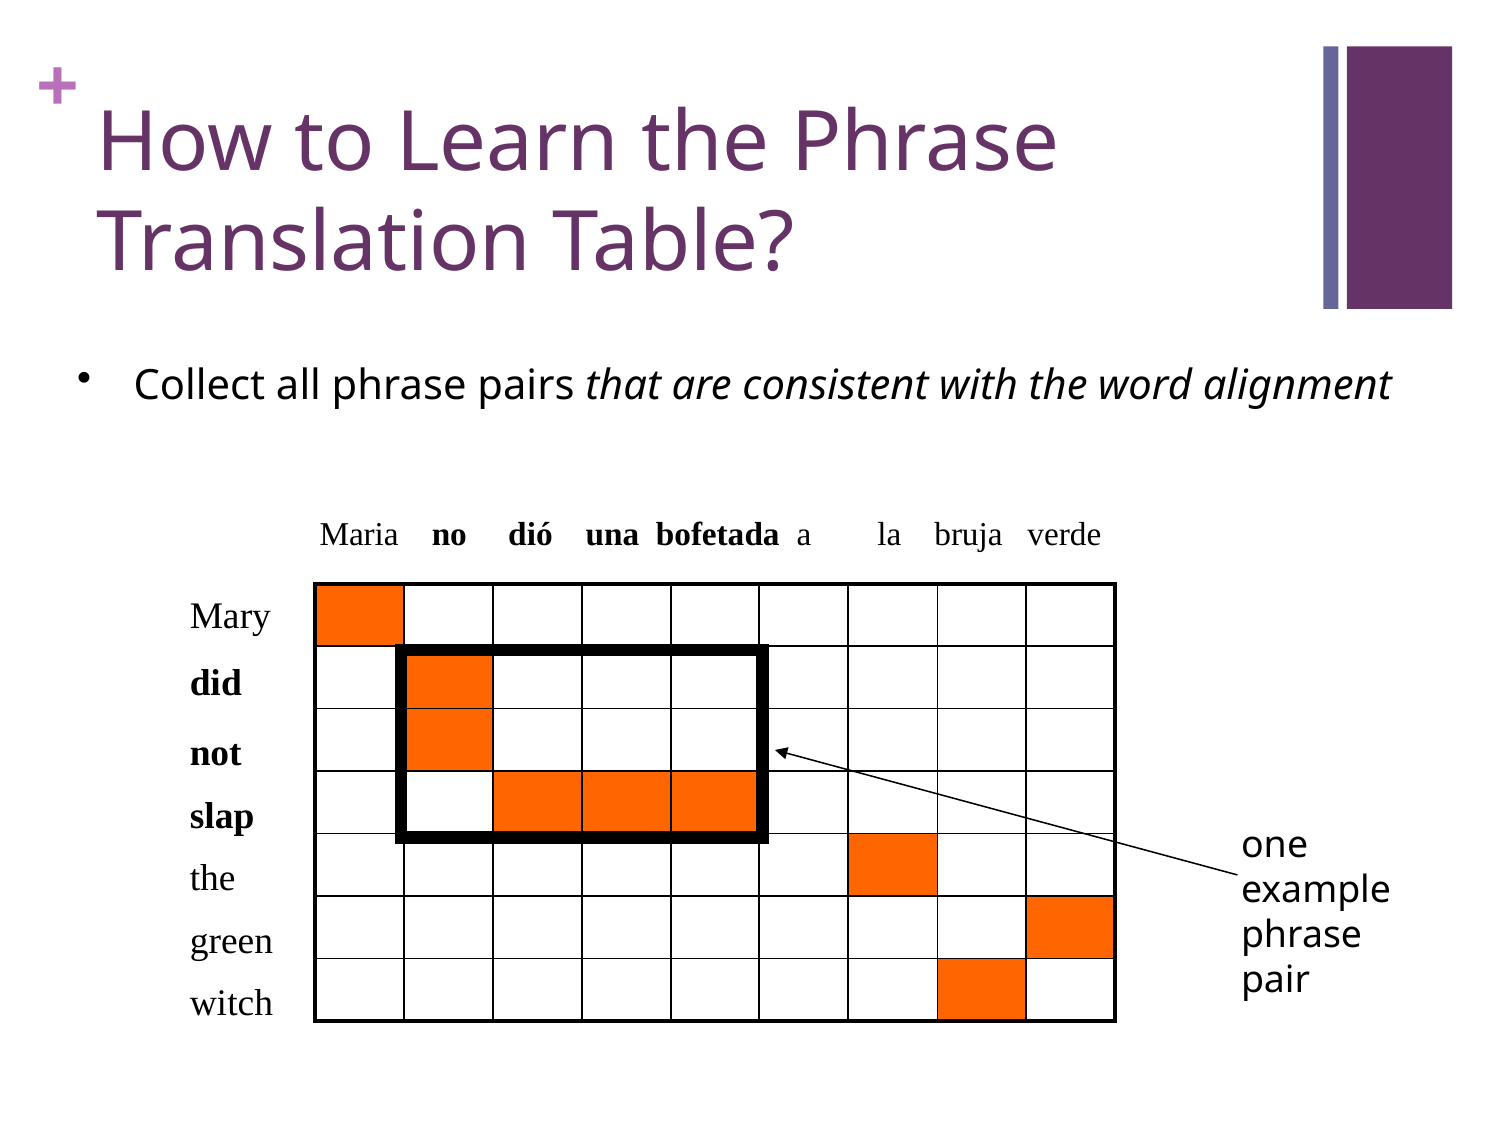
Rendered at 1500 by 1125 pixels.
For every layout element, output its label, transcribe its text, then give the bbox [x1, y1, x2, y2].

table_cell [938, 709, 1025, 770]
table_cell [1027, 709, 1113, 770]
table_cell [672, 838, 758, 895]
table_header [938, 586, 1025, 645]
table_header [760, 586, 847, 645]
table_cell [763, 772, 847, 833]
table_cell [1027, 897, 1113, 958]
text_box [400, 650, 763, 838]
table_cell [760, 897, 847, 958]
table_cell [672, 897, 758, 958]
table_cell [494, 959, 581, 1019]
table_header [849, 586, 937, 645]
text_box one example phrase pair [1226, 812, 1406, 1008]
table_cell [317, 772, 400, 833]
table_cell [583, 897, 670, 958]
table_cell [849, 897, 937, 958]
title How to Learn the Phrase Translation Table? [81, 79, 1322, 263]
table_cell [317, 647, 403, 708]
table_cell [405, 959, 492, 1019]
table_cell [1027, 834, 1113, 895]
table_cell [849, 647, 937, 708]
table_cell [849, 834, 937, 895]
table_cell [1027, 772, 1113, 833]
table_header [672, 586, 758, 645]
table_cell [849, 772, 937, 833]
table_cell [849, 959, 937, 1019]
table_cell [938, 772, 1025, 817]
table_cell [317, 834, 403, 895]
table_cell [760, 834, 847, 895]
table_cell [1027, 959, 1113, 1019]
table_cell [938, 959, 1025, 1019]
table_header [583, 586, 670, 645]
table_cell [494, 897, 581, 958]
table_cell [763, 709, 847, 770]
table_cell [938, 647, 1025, 708]
table_cell [494, 838, 581, 895]
table_cell [938, 897, 1025, 958]
text_box Collect all phrase pairs that are consistent with the word alignment [62, 350, 1413, 538]
table_cell [760, 959, 847, 1019]
table_cell [938, 795, 1025, 833]
table_cell [317, 897, 403, 958]
table_cell [317, 709, 400, 770]
table_cell [583, 959, 670, 1019]
table_cell [317, 959, 403, 1019]
table_cell [583, 838, 670, 895]
table_header [317, 586, 403, 645]
text_box Maria no dió una bofetada a la bruja verde [304, 504, 1117, 560]
table_cell [1027, 647, 1113, 708]
table_header [1027, 586, 1113, 645]
table_header [405, 586, 492, 645]
table_header [494, 586, 581, 645]
table_cell [672, 959, 758, 1019]
text_box [774, 747, 1226, 872]
table_cell [849, 709, 937, 770]
table_cell [938, 834, 1025, 895]
text_box Mary did not slap the green witch [175, 583, 289, 1031]
table_cell [760, 647, 847, 708]
table_cell [405, 897, 492, 958]
table_cell [405, 838, 492, 895]
